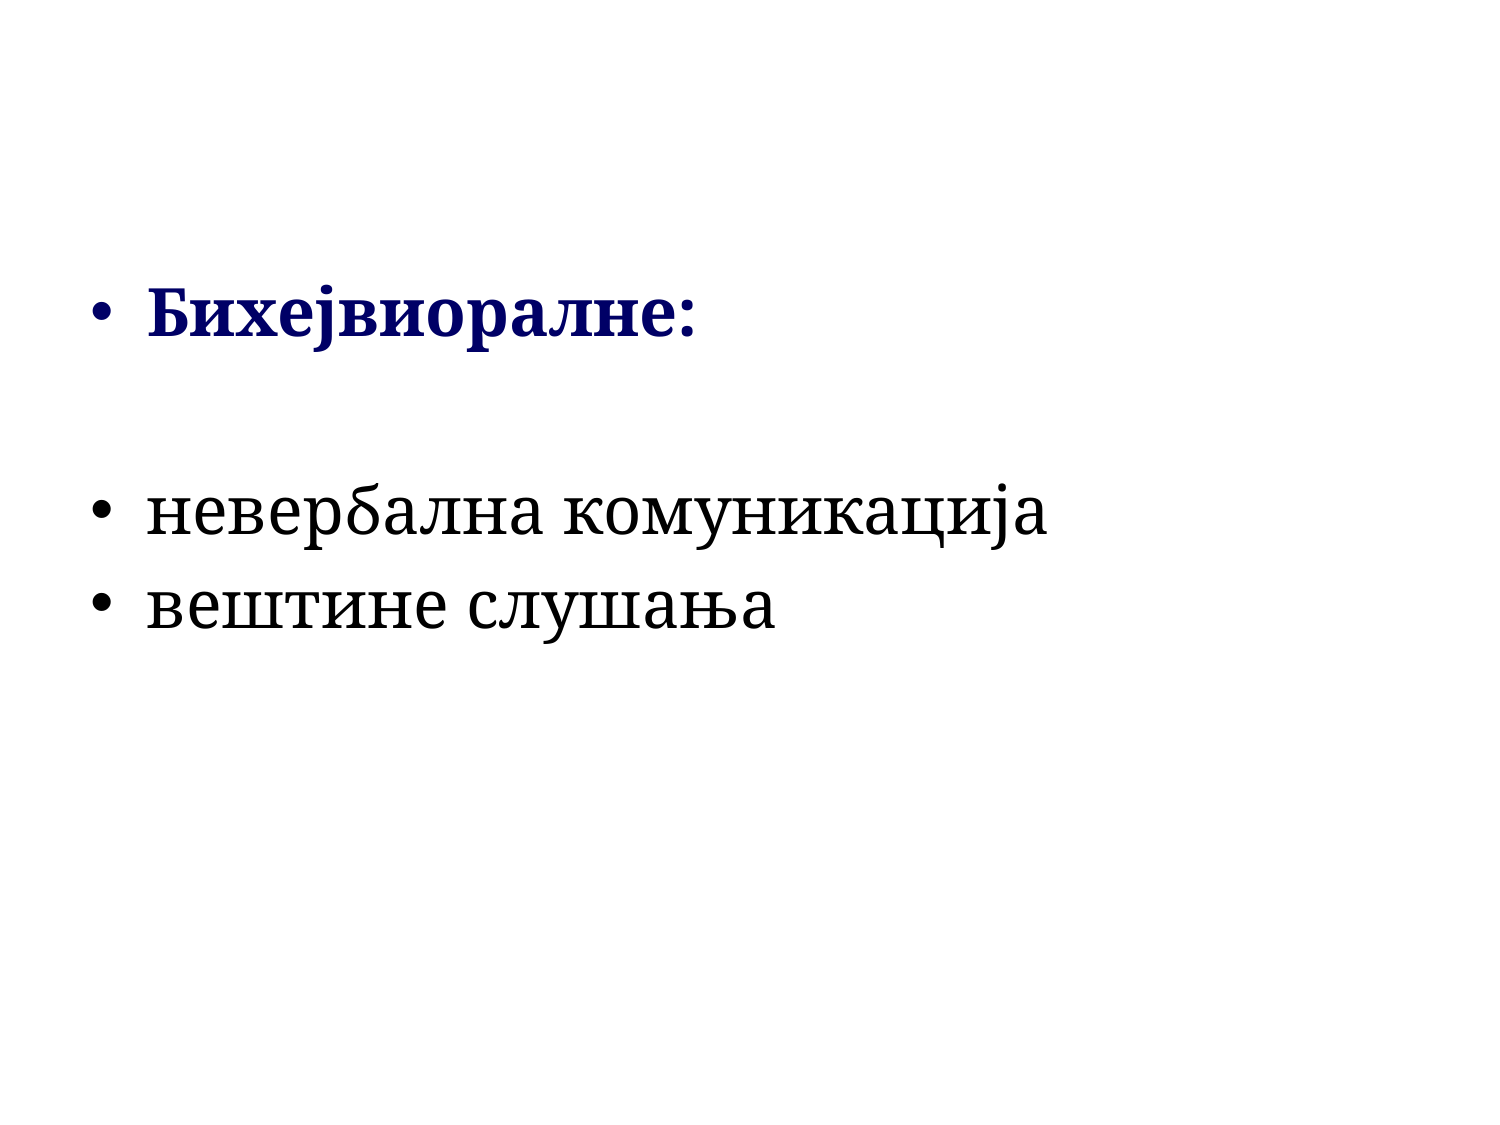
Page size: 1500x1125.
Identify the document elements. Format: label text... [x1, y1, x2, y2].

list Бихејвиоралне: невербална комуникација вештине слушања [75, 262, 1425, 1005]
